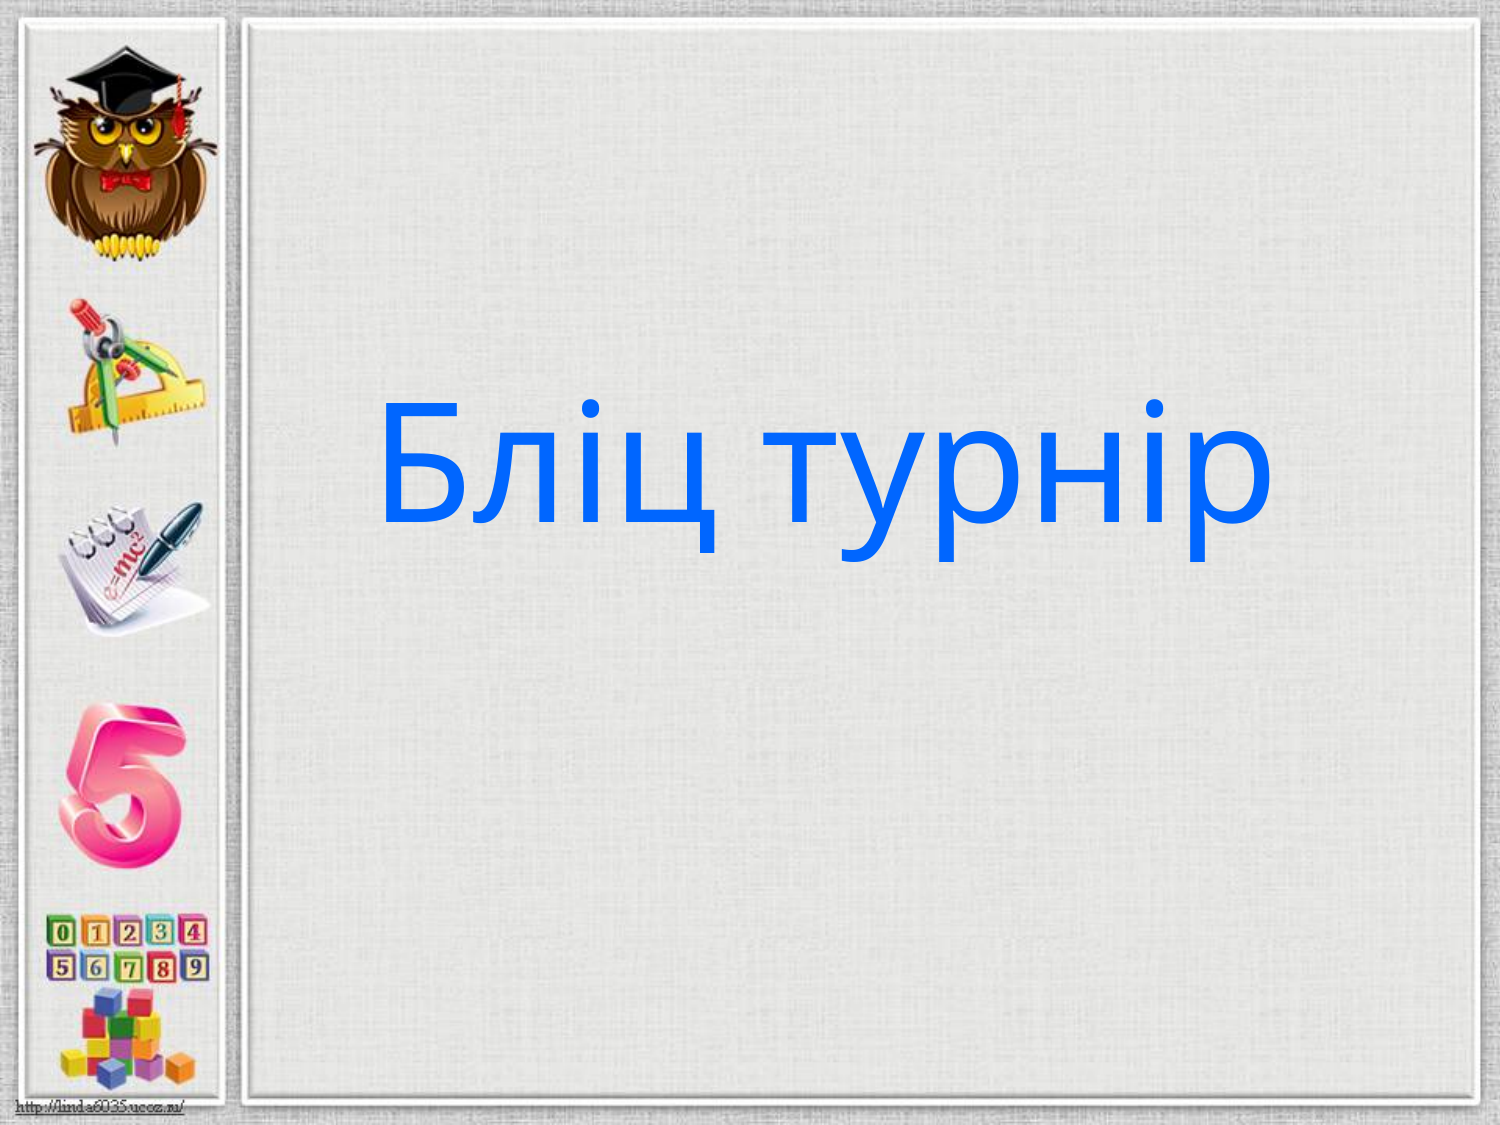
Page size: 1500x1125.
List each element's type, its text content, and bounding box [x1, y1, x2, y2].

picture [0, 0, 1500, 1125]
title Бліц турнір [150, 361, 1500, 550]
